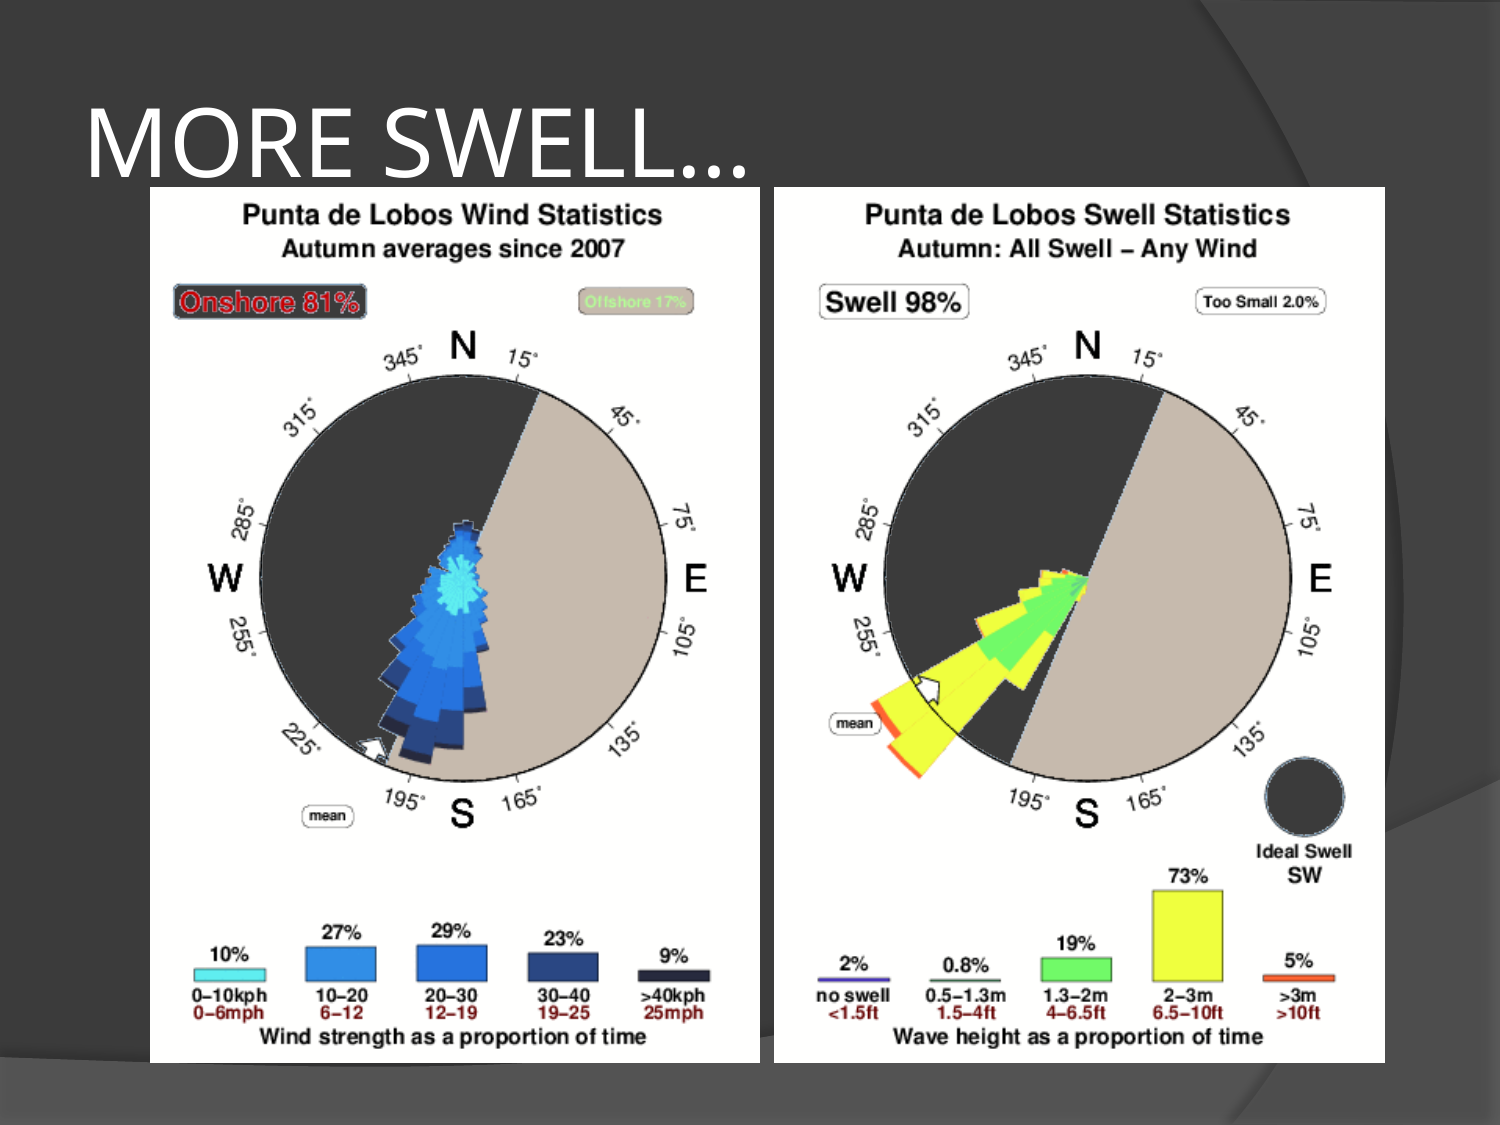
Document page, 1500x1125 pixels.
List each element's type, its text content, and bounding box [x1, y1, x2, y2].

picture [774, 187, 1385, 1063]
title MORE SWELL… [75, 45, 1300, 233]
picture [149, 187, 760, 1063]
